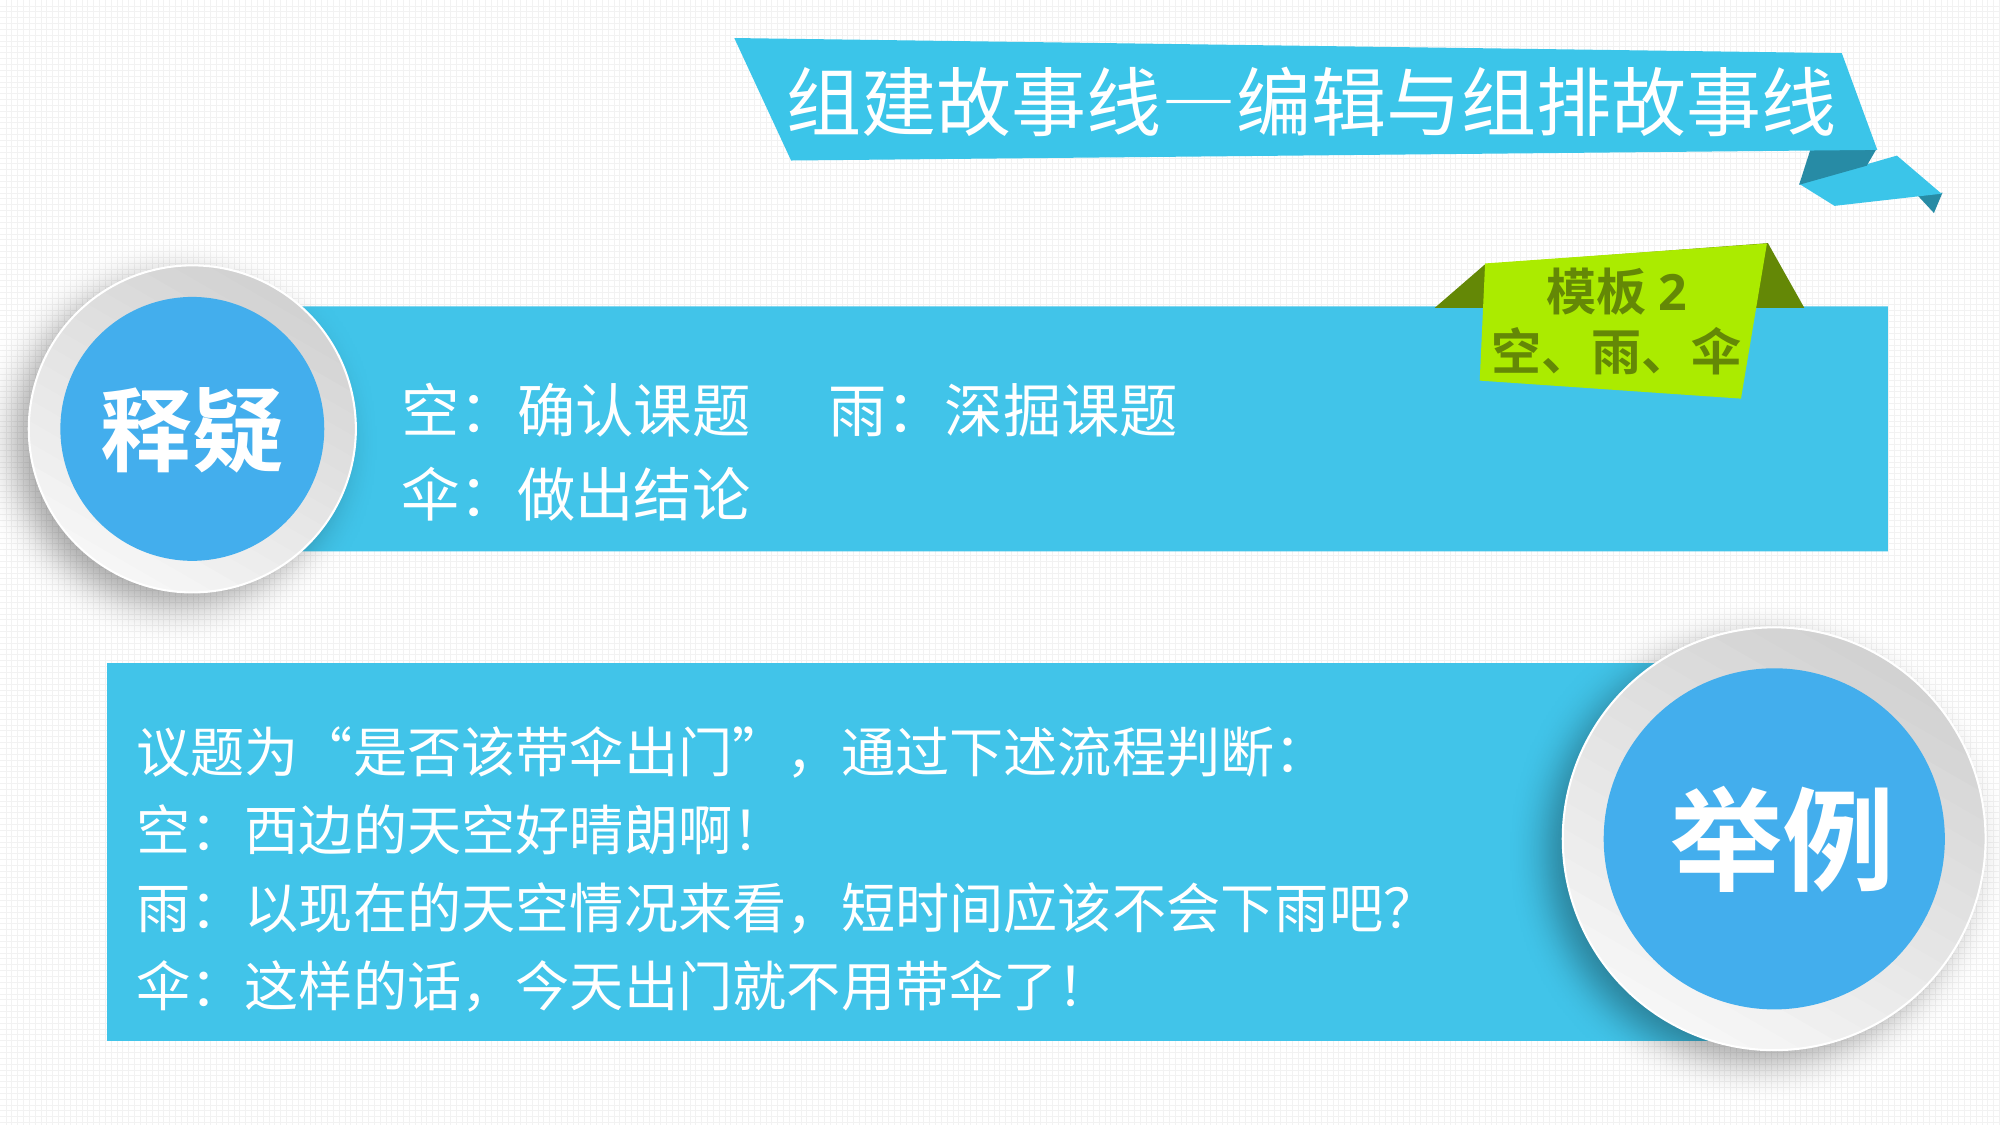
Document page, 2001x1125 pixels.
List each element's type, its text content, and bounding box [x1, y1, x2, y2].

text_box 空：确认课题 雨：深掘课题 伞：做出结论 [386, 352, 1889, 536]
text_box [734, 38, 1945, 214]
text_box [1562, 627, 1986, 1051]
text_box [28, 265, 356, 593]
text_box [106, 662, 1562, 1042]
text_box [356, 305, 1889, 552]
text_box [1434, 243, 1805, 399]
text_box 议题为“是否该带伞出门”，通过下述流程判断： 空：西边的天空好晴朗啊！ 雨：以现在的天空情况来看，短时间应该不会下雨吧？ 伞：这样的话，今天出门就不用带伞了！ [121, 697, 1562, 1025]
